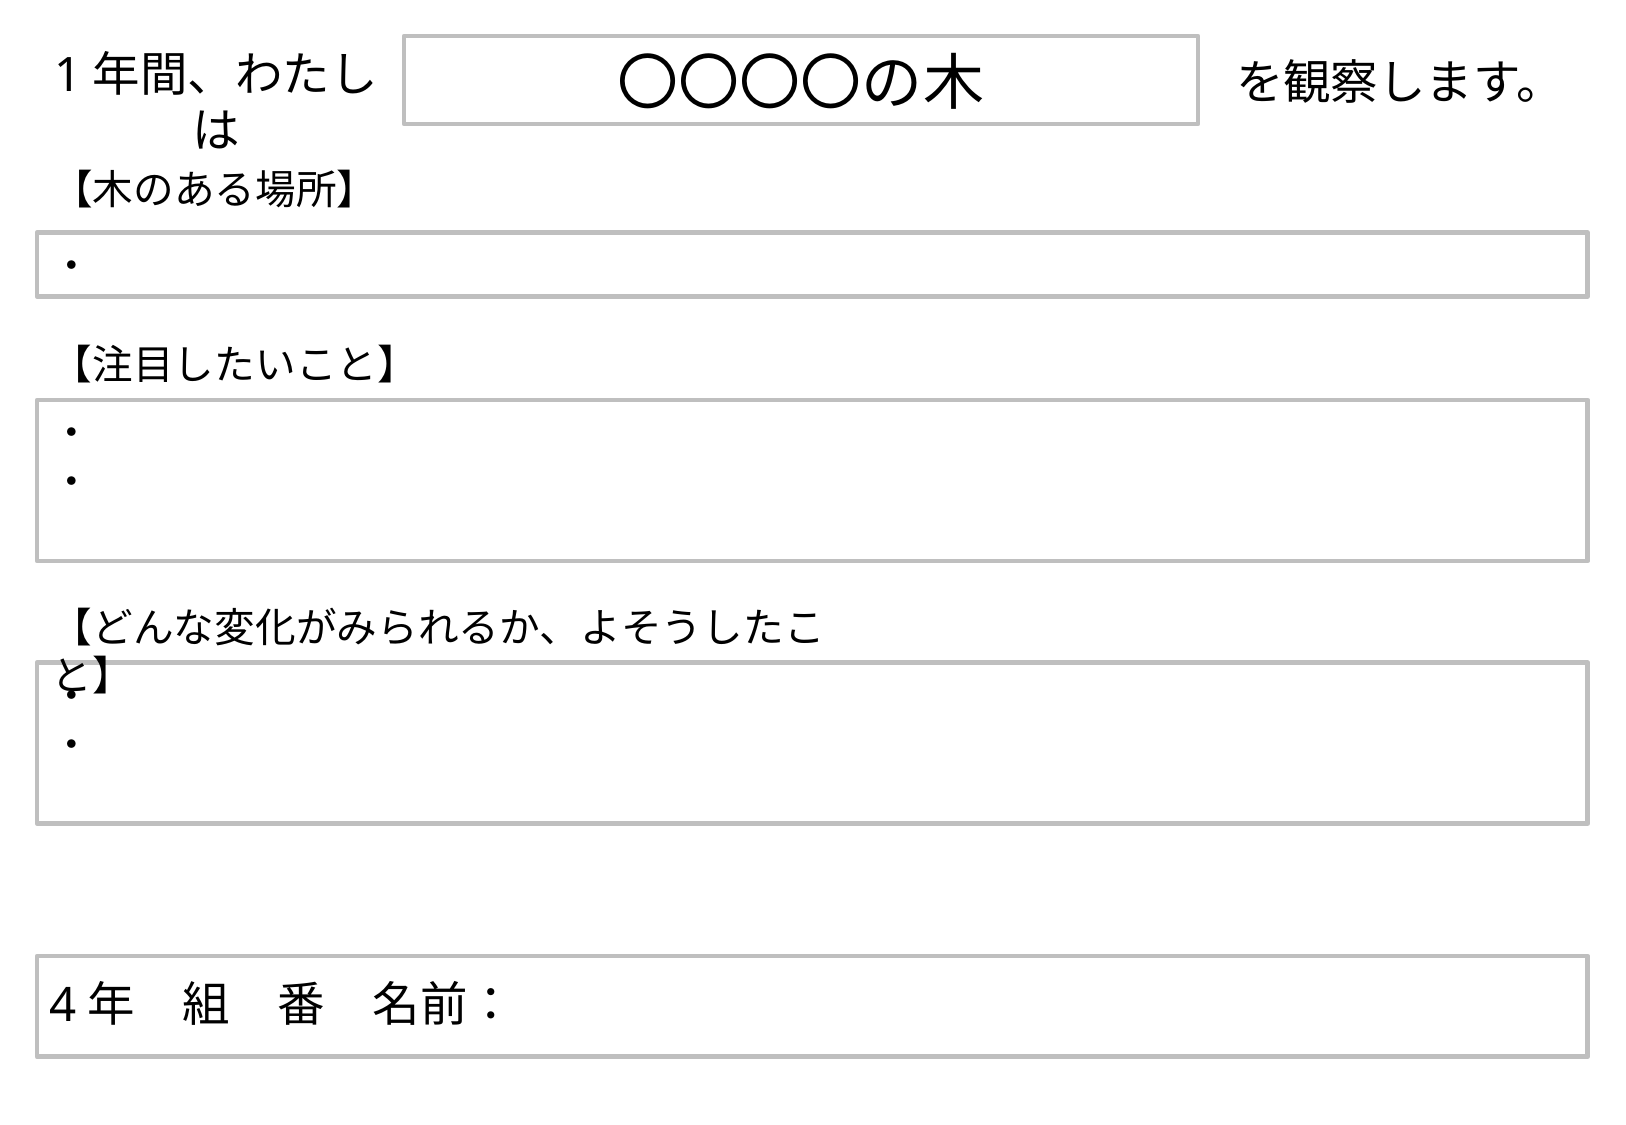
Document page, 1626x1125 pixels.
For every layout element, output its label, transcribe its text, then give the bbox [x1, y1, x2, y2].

text_box 〇〇〇〇の木 [403, 36, 1199, 124]
text_box ・ [36, 232, 1588, 297]
text_box を観察します。 [1211, 44, 1588, 117]
text_box ・ ・ [36, 662, 1588, 824]
text_box 【木のある場所】 [37, 156, 922, 221]
text_box ・ ・ [36, 399, 1588, 561]
text_box 【どんな変化がみられるか、よそうしたこと】 [36, 594, 921, 707]
text_box 4年 組 番 名前： [36, 956, 1588, 1057]
text_box 【注目したいこと】 [36, 331, 921, 395]
text_box 1年間、わたしは [27, 36, 404, 165]
